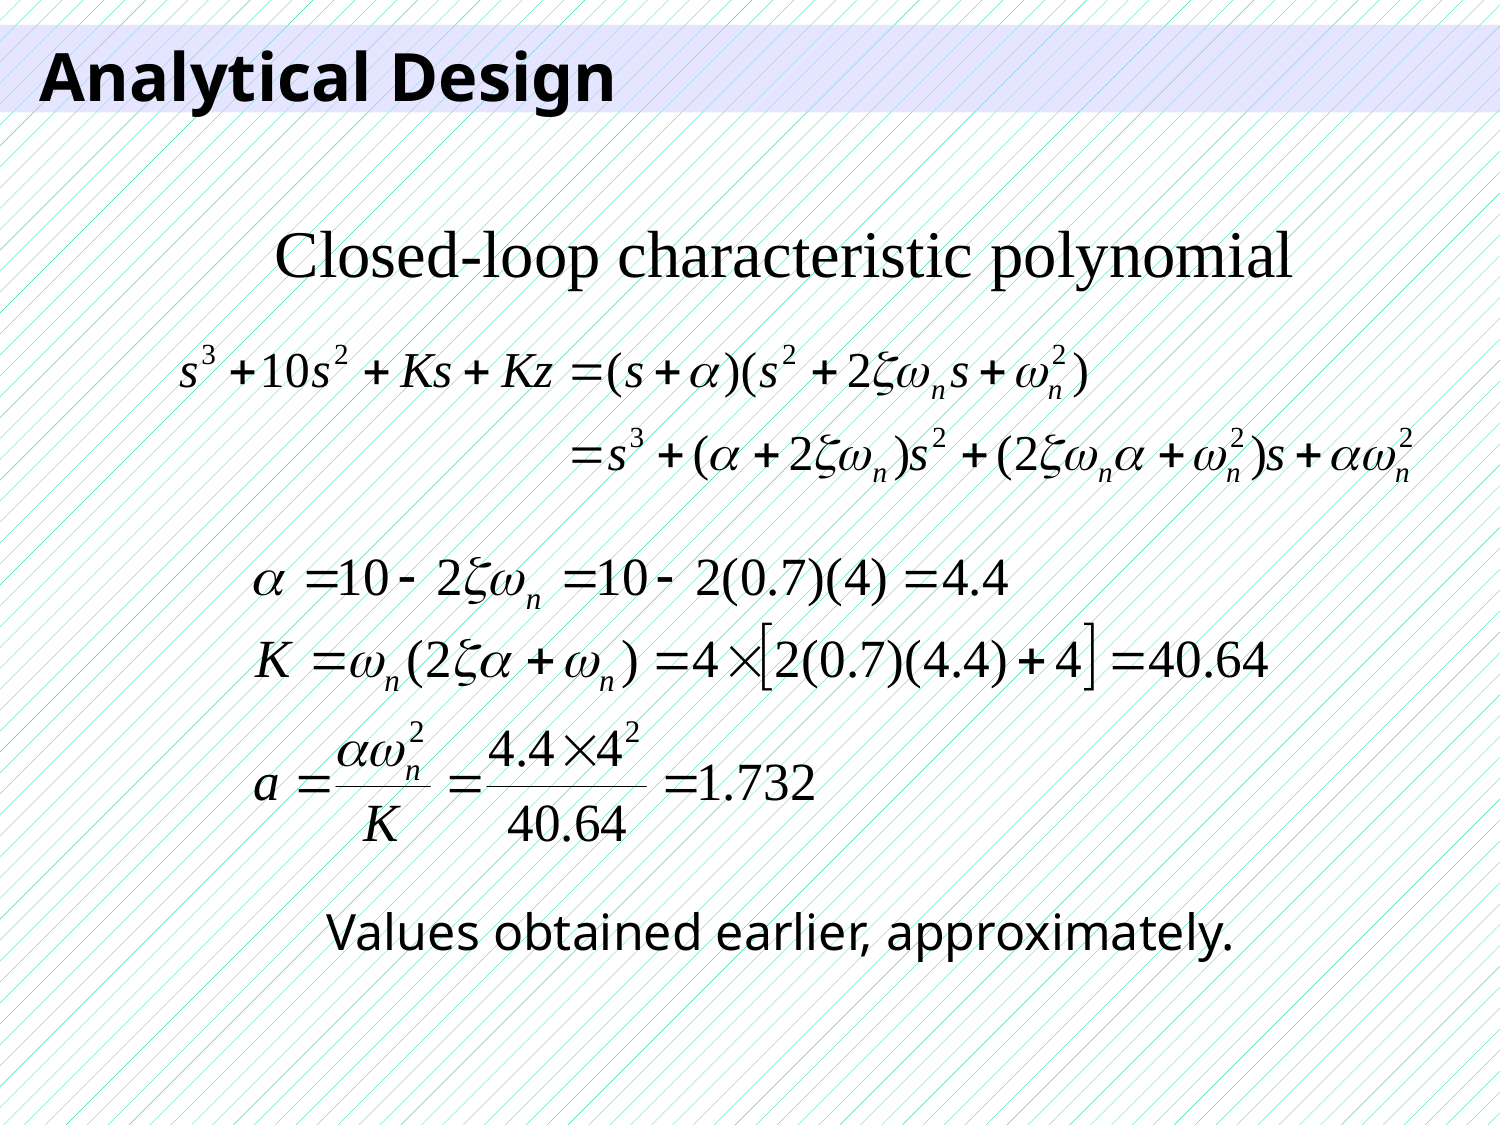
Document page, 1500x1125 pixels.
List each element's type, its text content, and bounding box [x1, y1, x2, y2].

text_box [174, 337, 1419, 489]
title Analytical Design [24, 24, 1476, 126]
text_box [249, 549, 1273, 849]
text_box [1, 651, 50, 727]
text_box Closed-loop characteristic polynomial [149, 212, 1438, 300]
list Values obtained earlier, approximately. [137, 899, 1426, 988]
